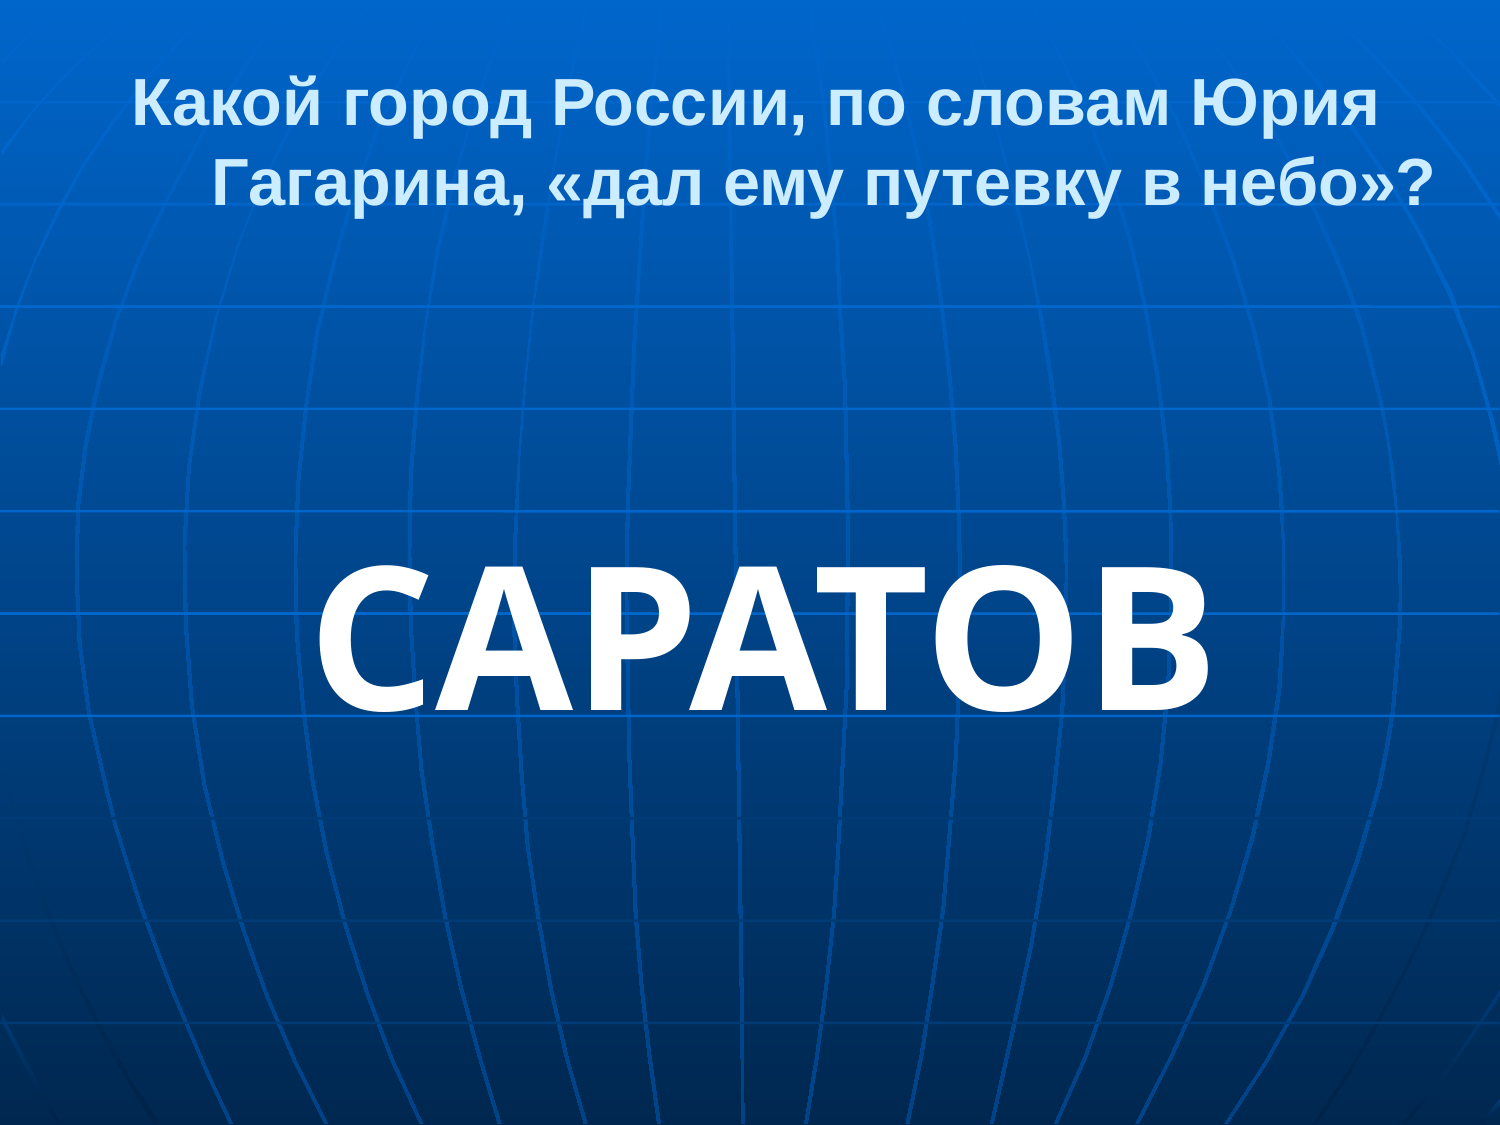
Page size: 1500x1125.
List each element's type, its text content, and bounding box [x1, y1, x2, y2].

list САРАТОВ [88, 503, 1439, 804]
title Какой город России, по словам Юрия Гагарина, «дал ему путевку в небо»? [40, 45, 1471, 233]
